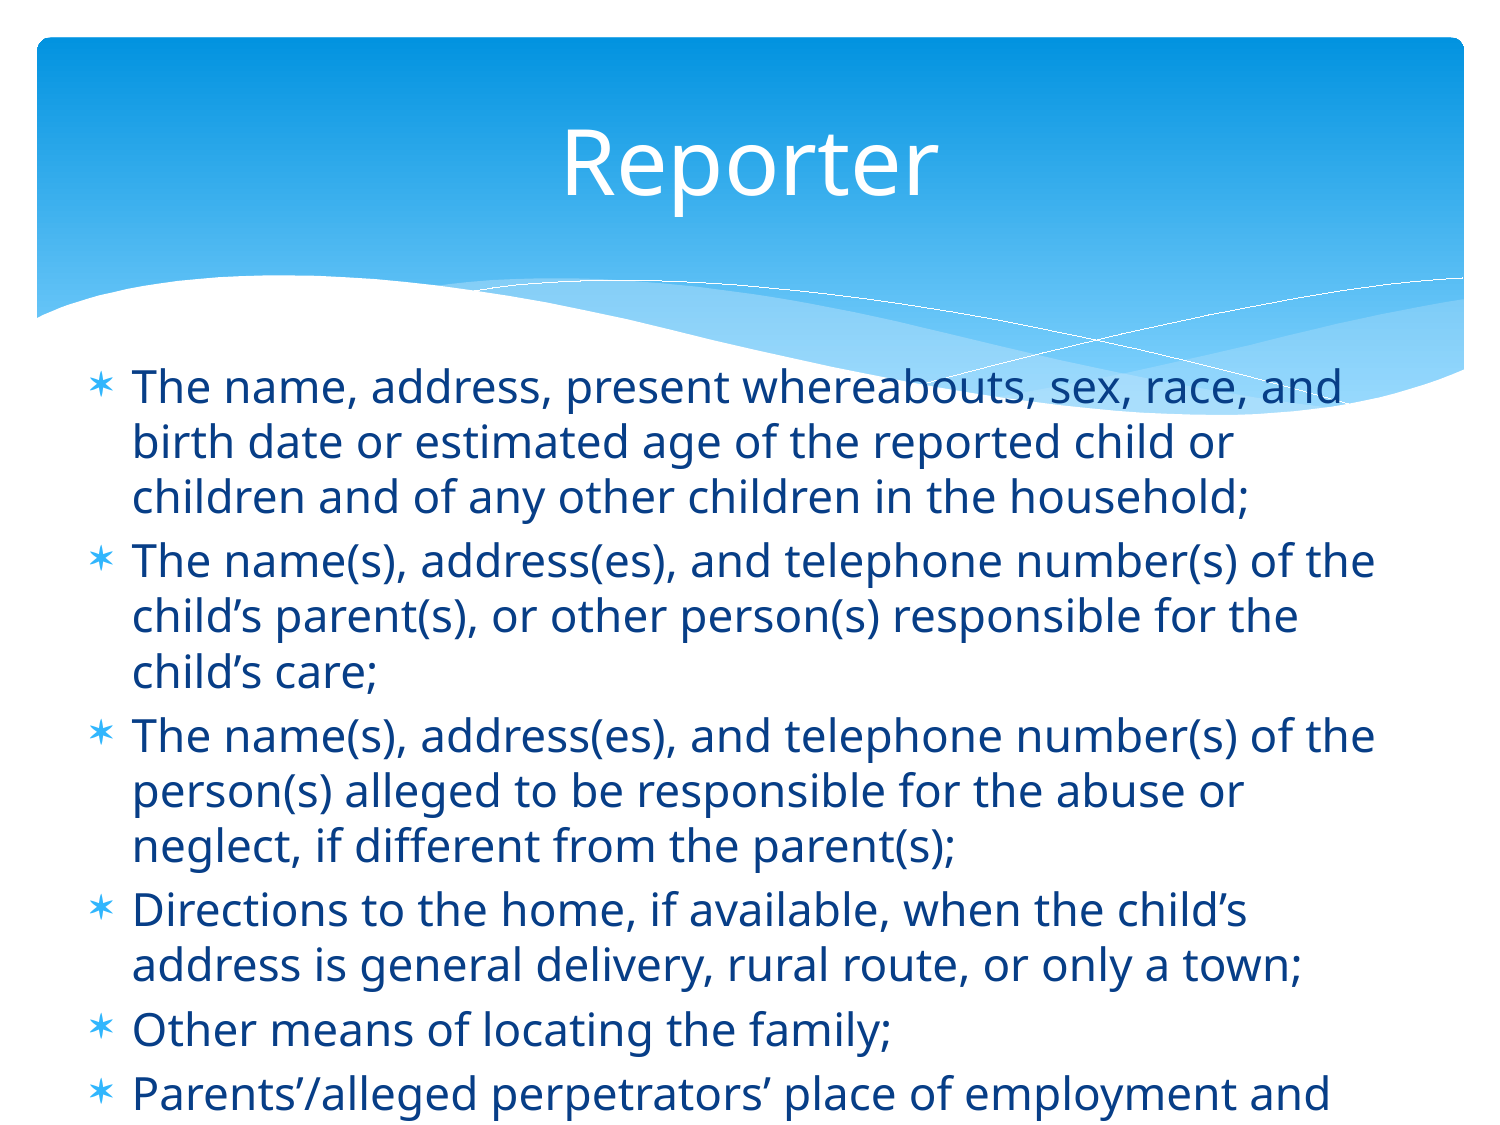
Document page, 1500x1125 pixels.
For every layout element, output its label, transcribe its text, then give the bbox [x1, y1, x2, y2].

list The name, address, present whereabouts, sex, race, and birth date or estimated age of the reported child or children and of any other children in the household; The name(s), address(es), and telephone number(s) of the child’s parent(s), or other person(s) responsible for the child’s care; The name(s), address(es), and telephone number(s) of the person(s) alleged to be responsible for the abuse or neglect, if different from the parent(s); Directions to the home, if available, when the child’s address is general delivery, rural route, or only a town; Other means of locating the family; Parents’/alleged perpetrators’ place of employment and work hours, if known; [75, 350, 1425, 1125]
title Reporter [75, 55, 1425, 261]
